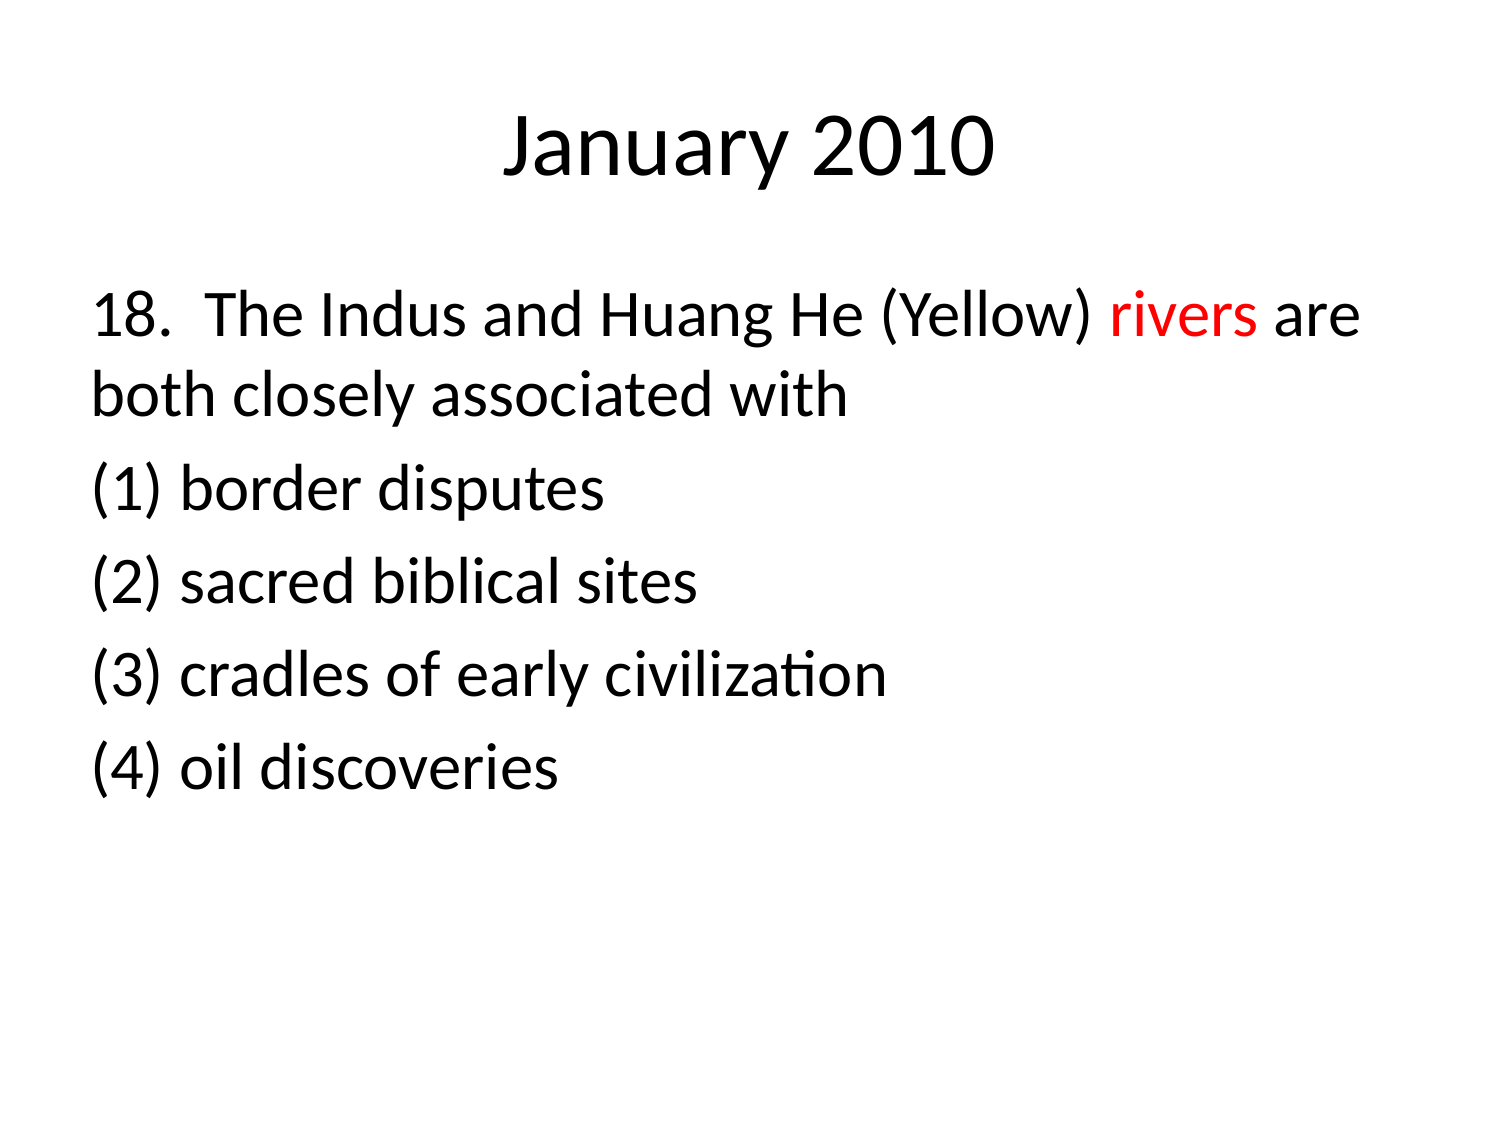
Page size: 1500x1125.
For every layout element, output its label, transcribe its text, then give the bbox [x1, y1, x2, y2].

title January 2010 [75, 45, 1425, 233]
list 18. The Indus and Huang He (Yellow) rivers are both closely associated with (1) border disputes (2) sacred biblical sites (3) cradles of early civilization (4) oil discoveries [75, 262, 1425, 1005]
